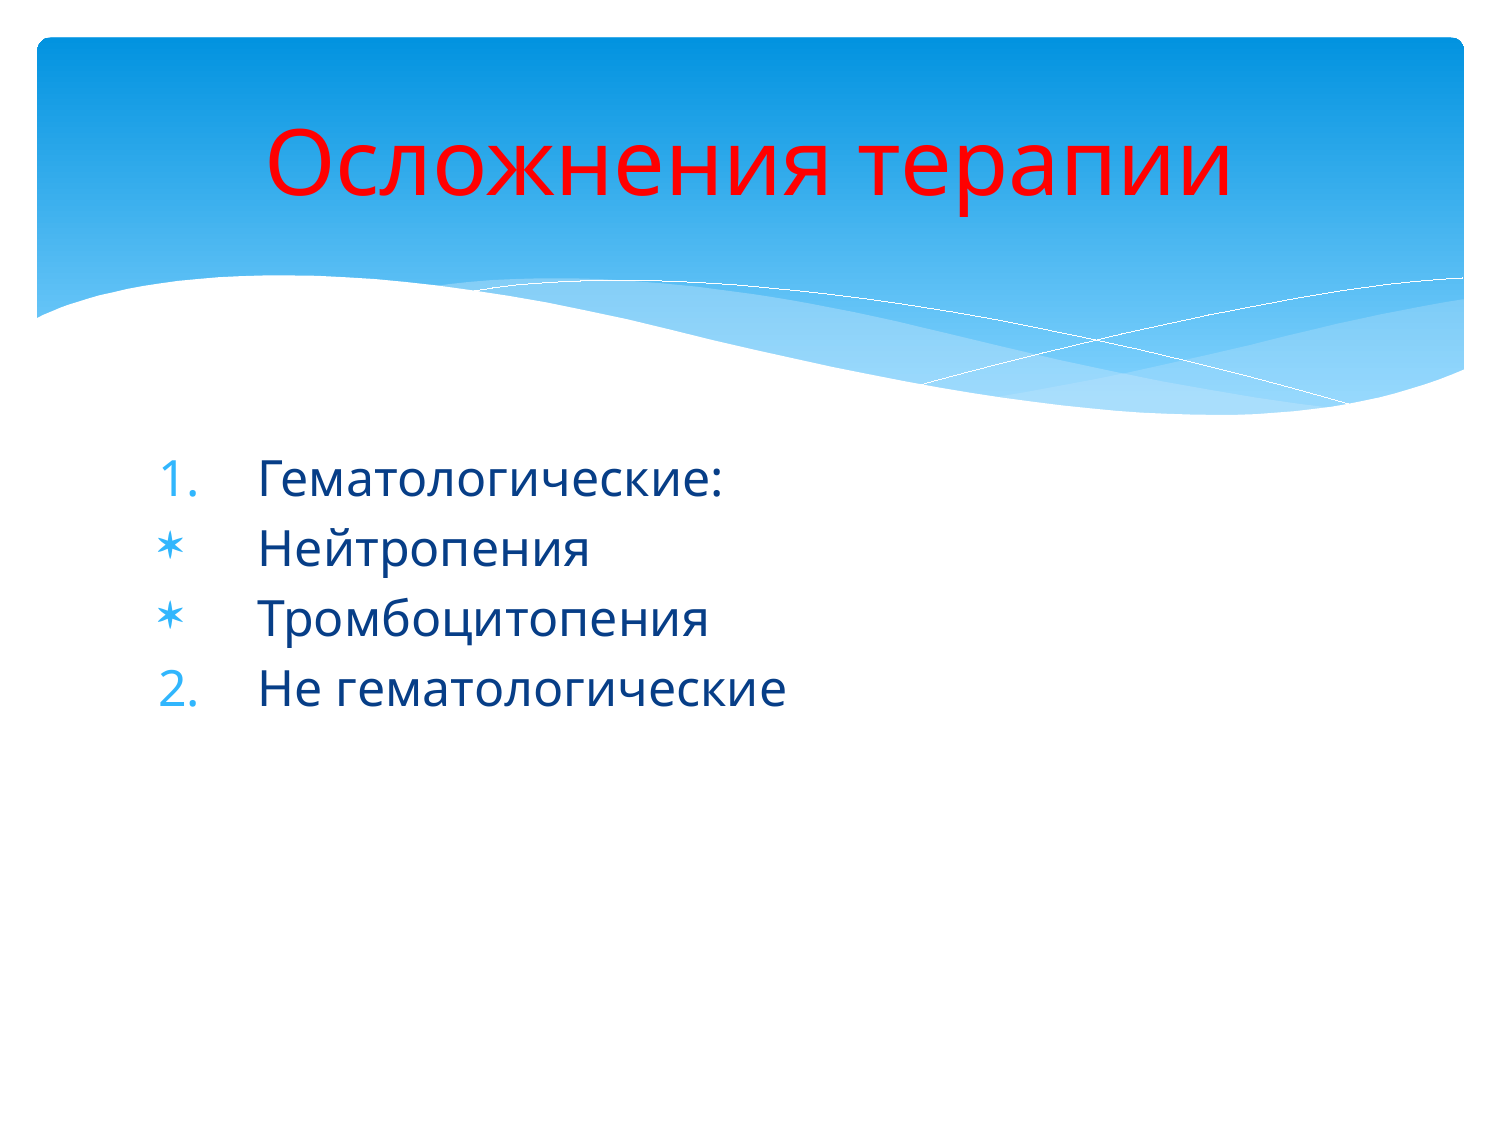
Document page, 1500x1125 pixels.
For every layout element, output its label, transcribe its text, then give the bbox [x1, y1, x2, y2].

title Осложнения терапии [75, 55, 1425, 261]
list Гематологические: Нейтропения Тромбоцитопения Не гематологические [143, 438, 1359, 1005]
